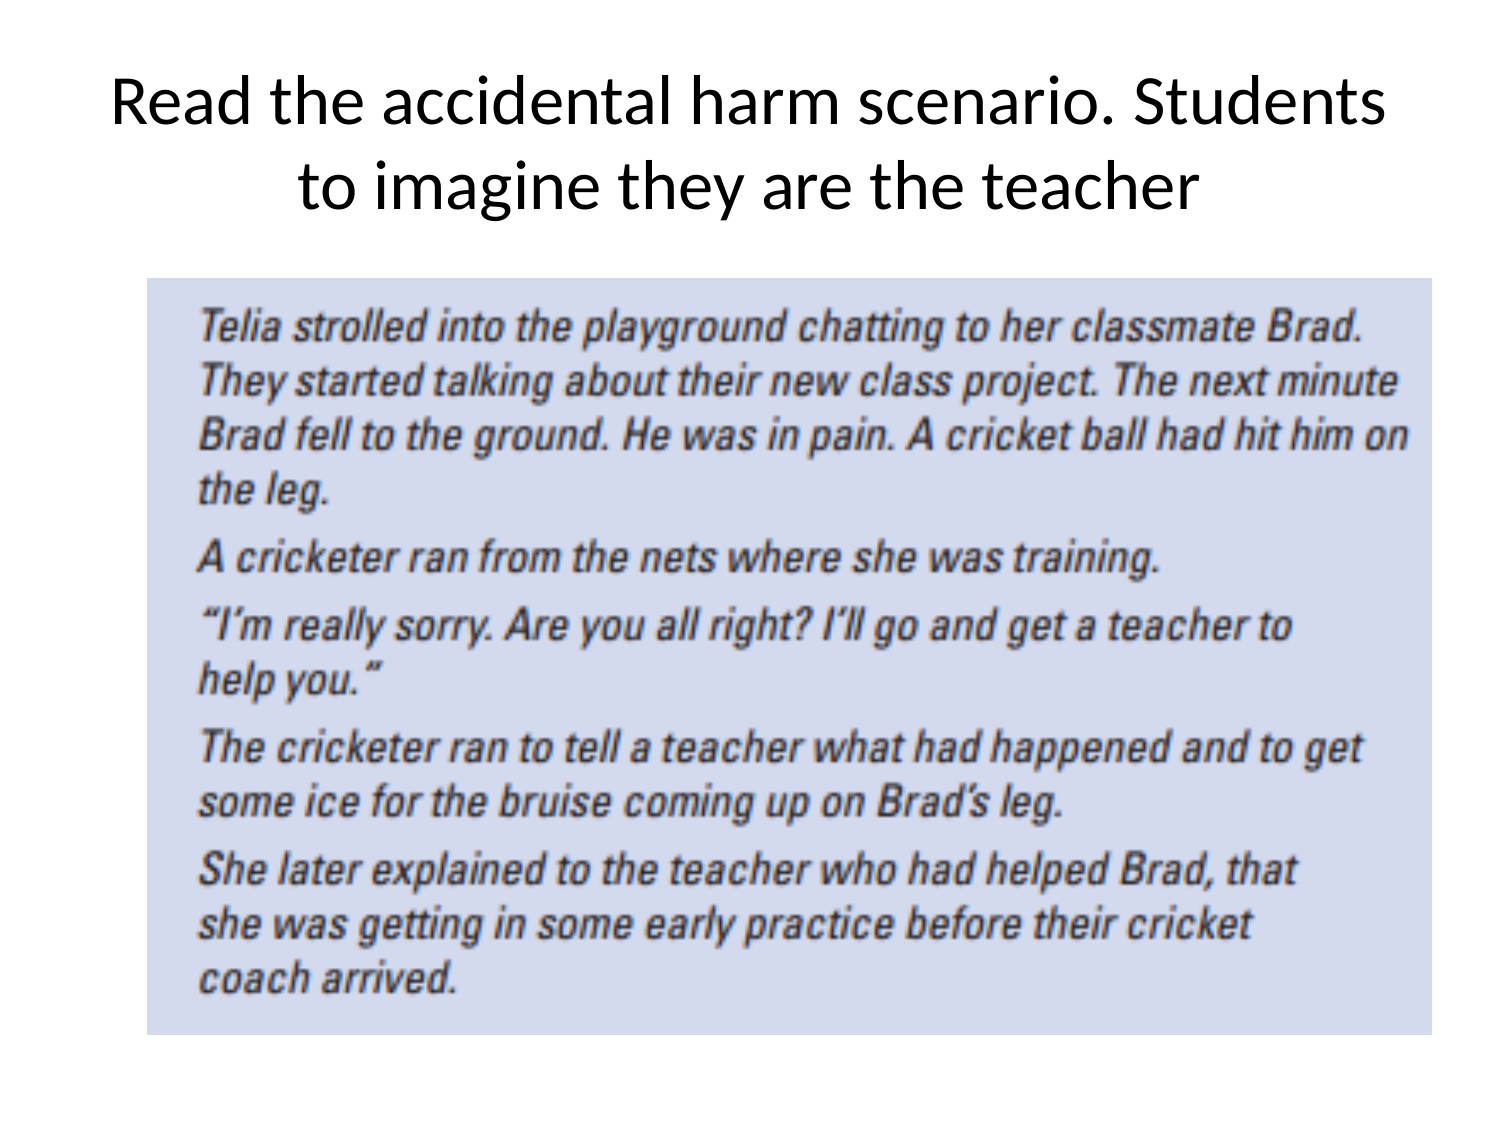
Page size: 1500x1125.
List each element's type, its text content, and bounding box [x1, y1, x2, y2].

title Read the accidental harm scenario. Students to imagine they are the teacher [75, 45, 1425, 233]
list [146, 278, 1433, 1036]
